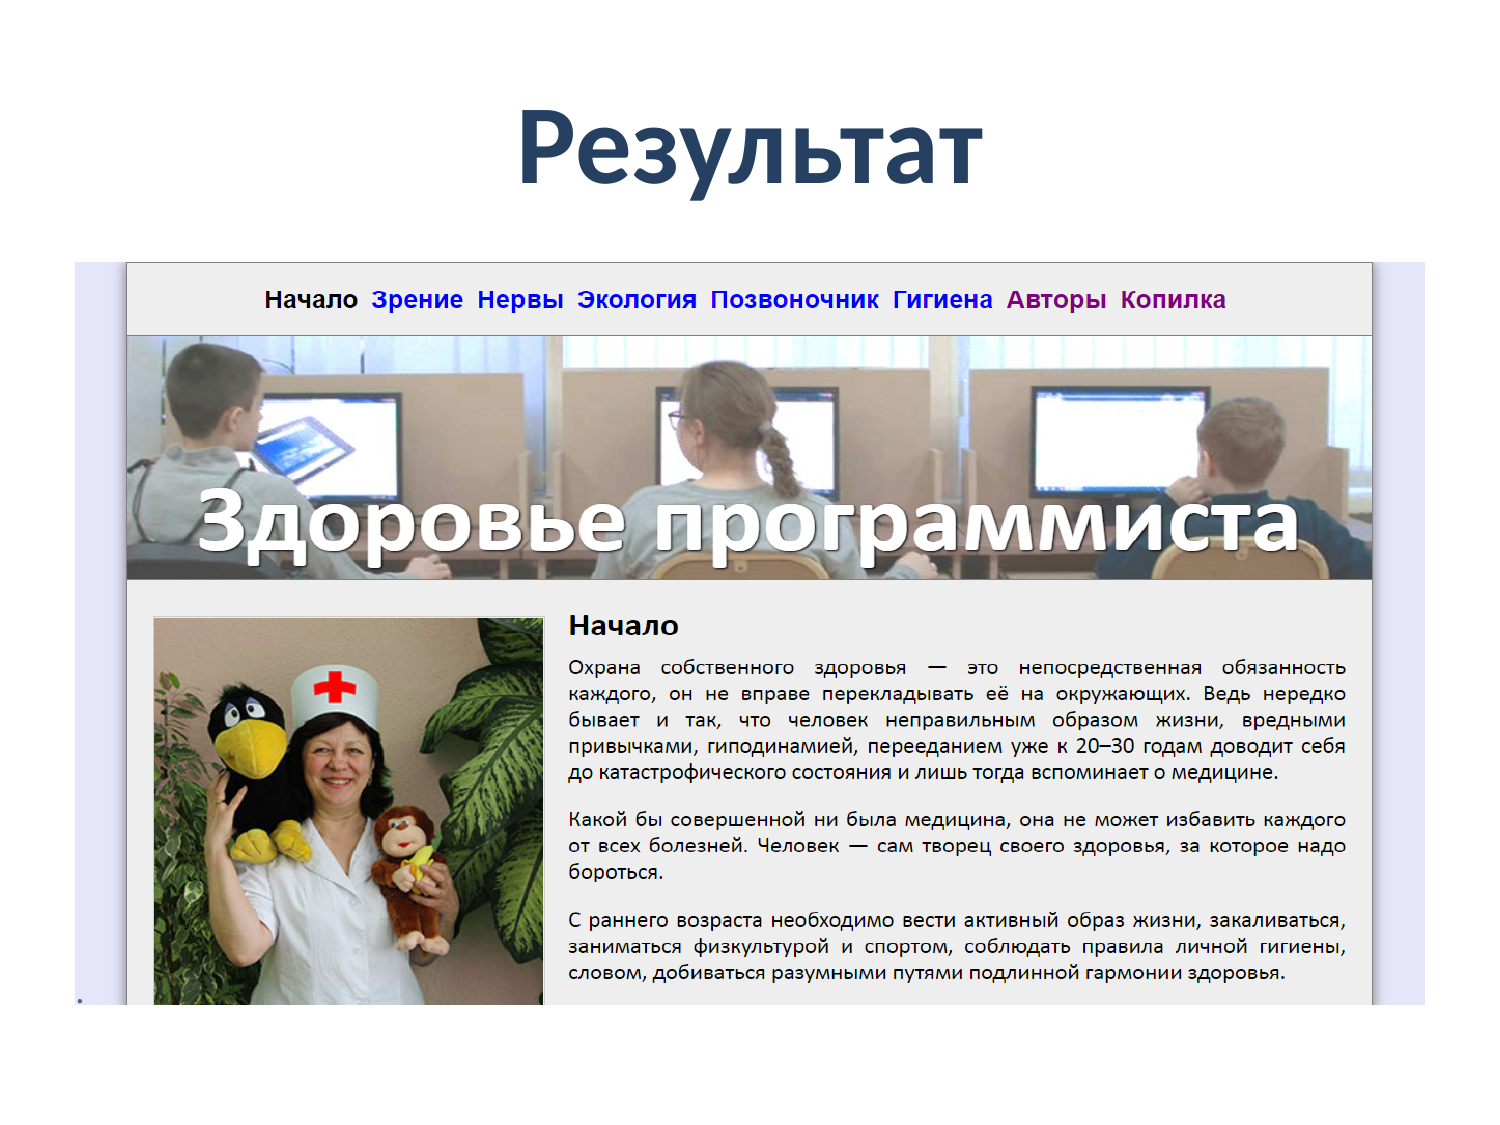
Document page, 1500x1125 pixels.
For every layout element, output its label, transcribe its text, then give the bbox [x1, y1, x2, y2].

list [74, 262, 1426, 1006]
title Результат [75, 45, 1425, 233]
